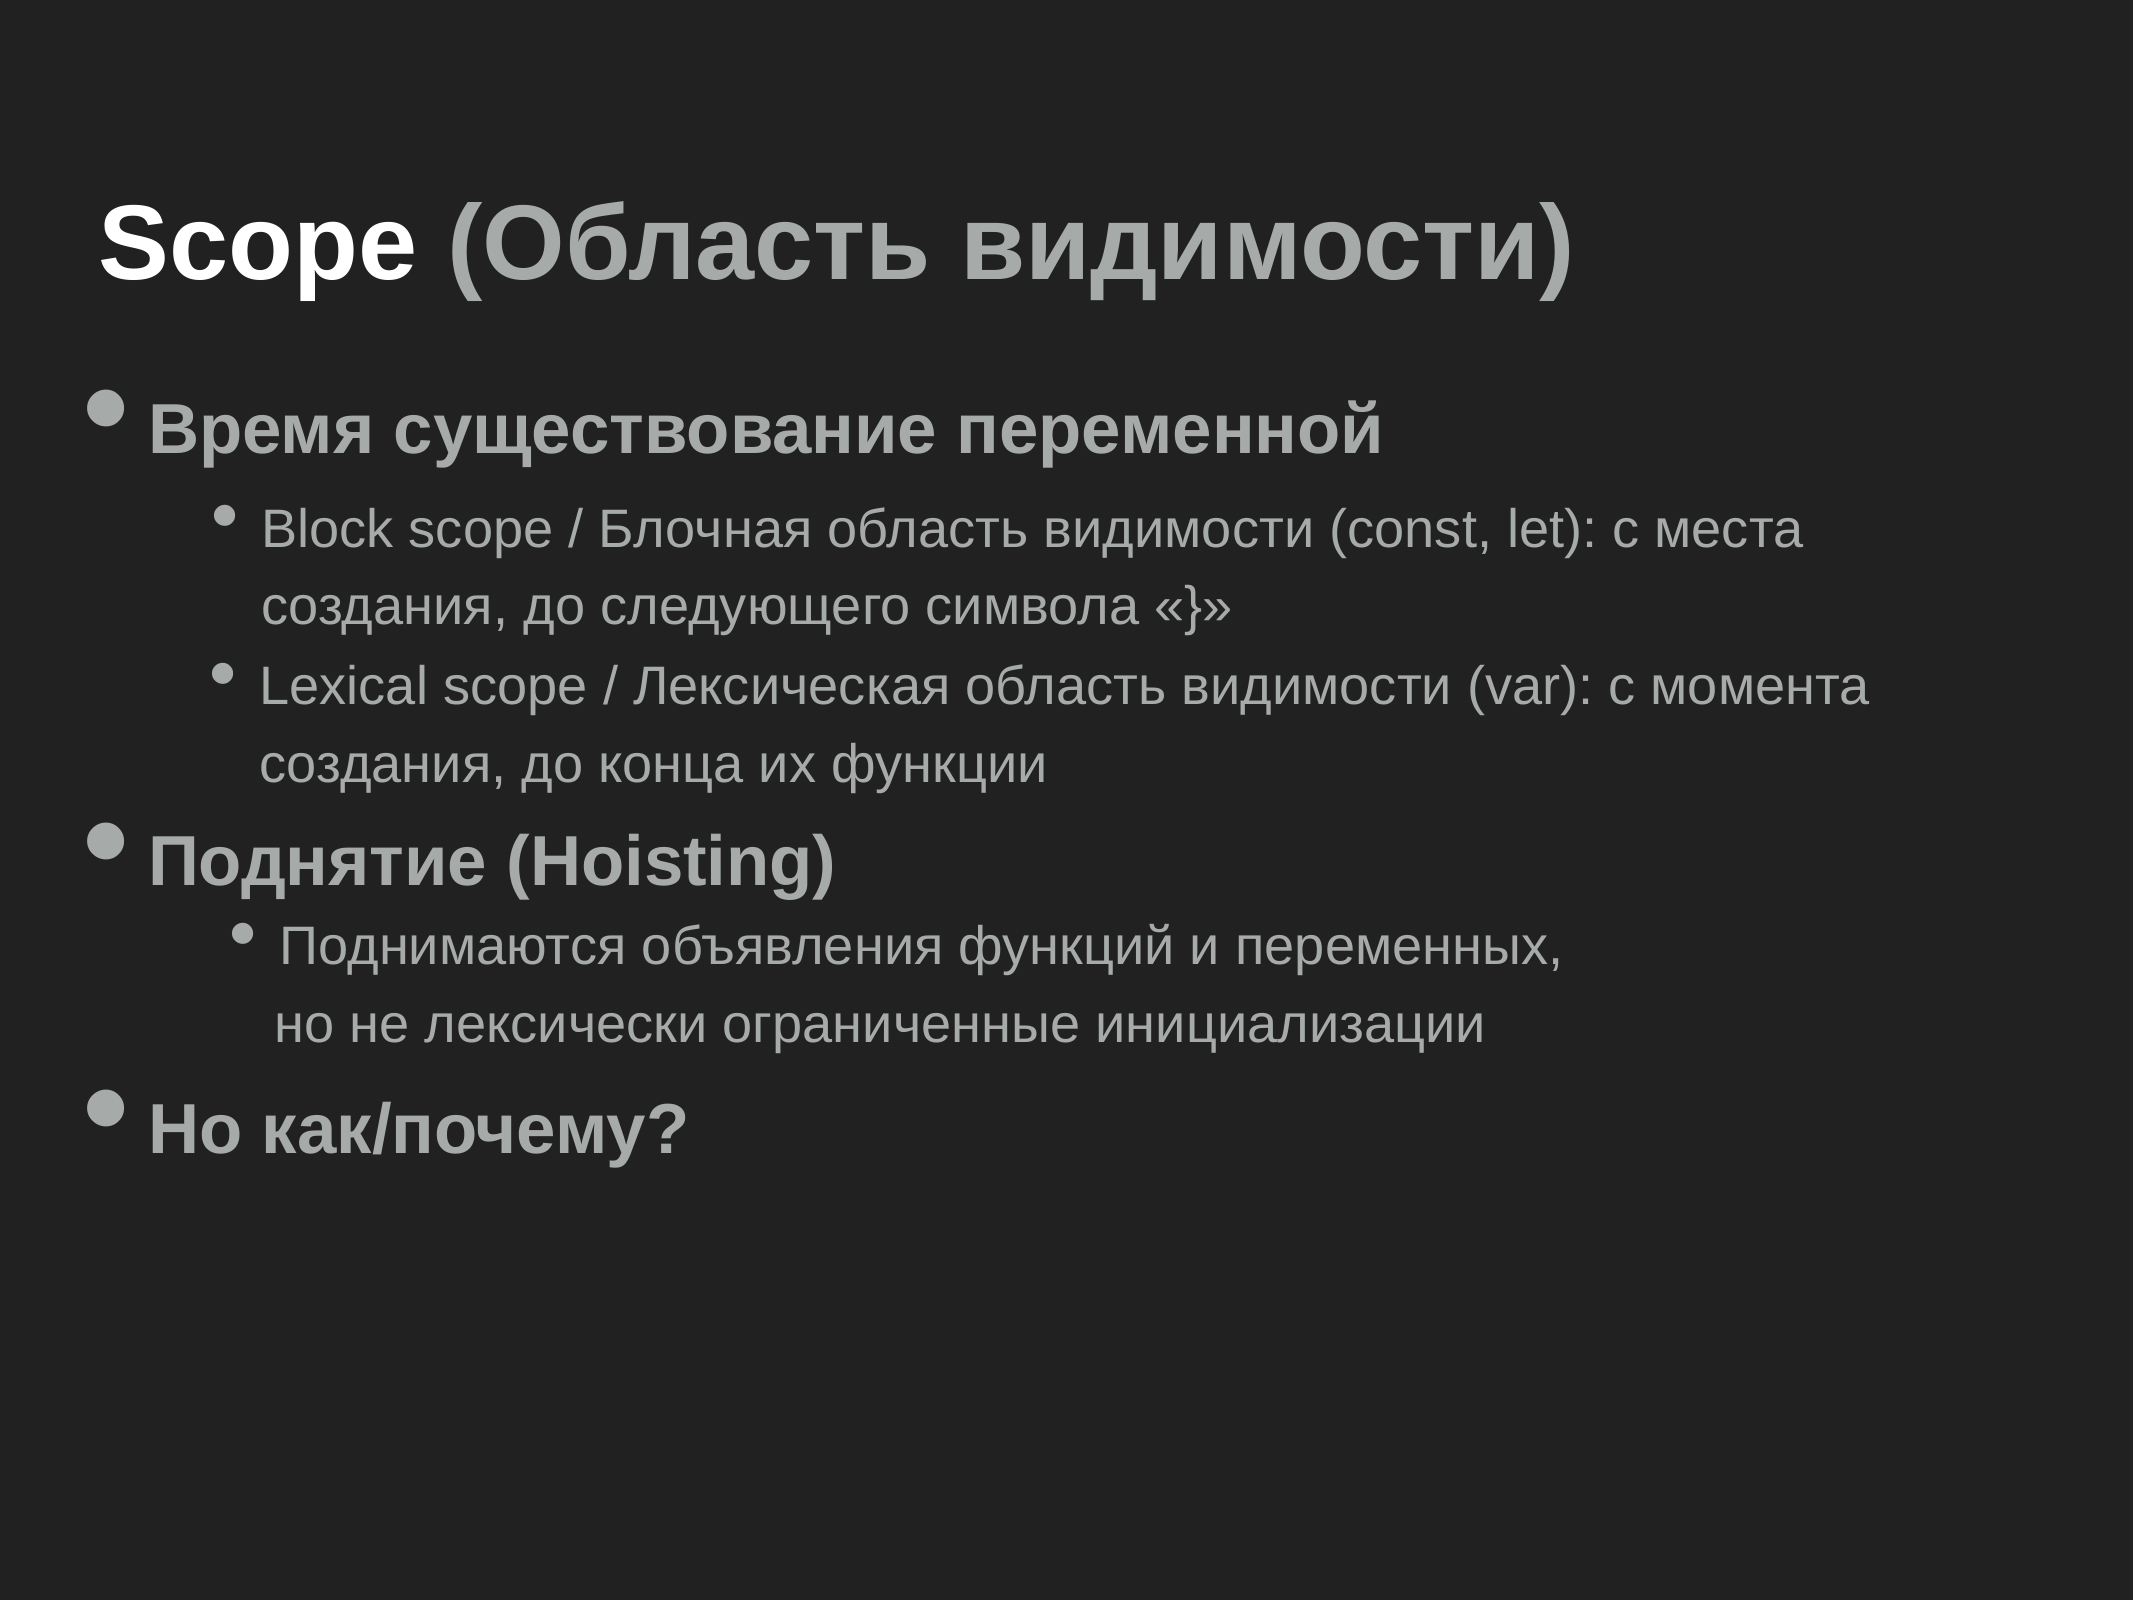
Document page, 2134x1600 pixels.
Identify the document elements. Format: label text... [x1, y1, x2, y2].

text_box Но как/почему? [74, 1074, 1801, 1176]
text_box Поднимаются объявления функций и переменных, но не лексически ограниченные инициализации [221, 888, 1589, 1062]
text_box Lexical scope / Лексическая область видимости (var): с момента создания, до конца их функции [201, 629, 2032, 802]
text_box Scope (Область видимости) [90, 165, 1585, 310]
text_box Время существование переменной [74, 374, 1801, 476]
text_box Block scope / Блочная область видимости (const, let): с места создания, до следующего символа «}» [202, 471, 2030, 645]
text_box Поднятие (Hoisting) [74, 806, 1801, 909]
